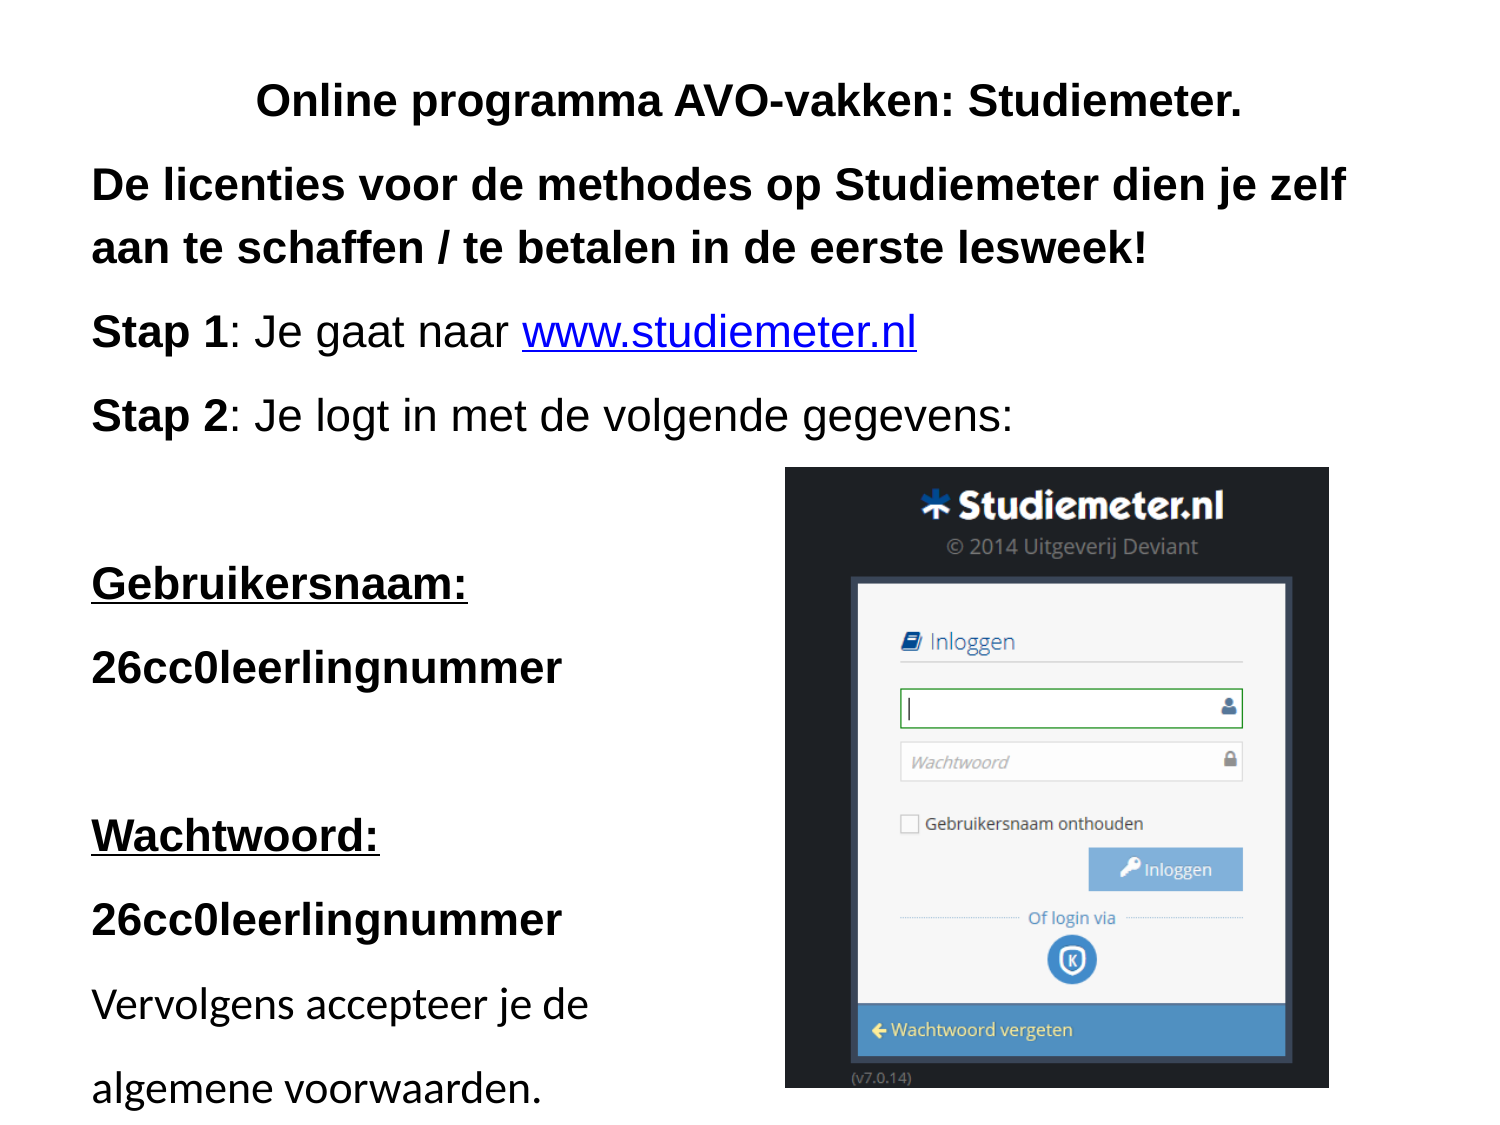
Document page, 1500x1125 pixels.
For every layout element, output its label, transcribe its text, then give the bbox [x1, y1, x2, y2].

picture [785, 467, 1330, 1089]
text_box Online programma AVO-vakken: Studiemeter. De licenties voor de methodes op Studiemeter dien je zelf aan te schaffen / te betalen in de eerste lesweek! Stap 1: Je gaat naar www.studiemeter.nl Stap 2: Je logt in met de volgende gegevens: Gebruikersnaam: 26cc0leerlingnummer Wachtwoord: 26cc0leerlingnummer Vervolgens accepteer je de algemene voorwaarden. [76, 54, 1436, 1125]
